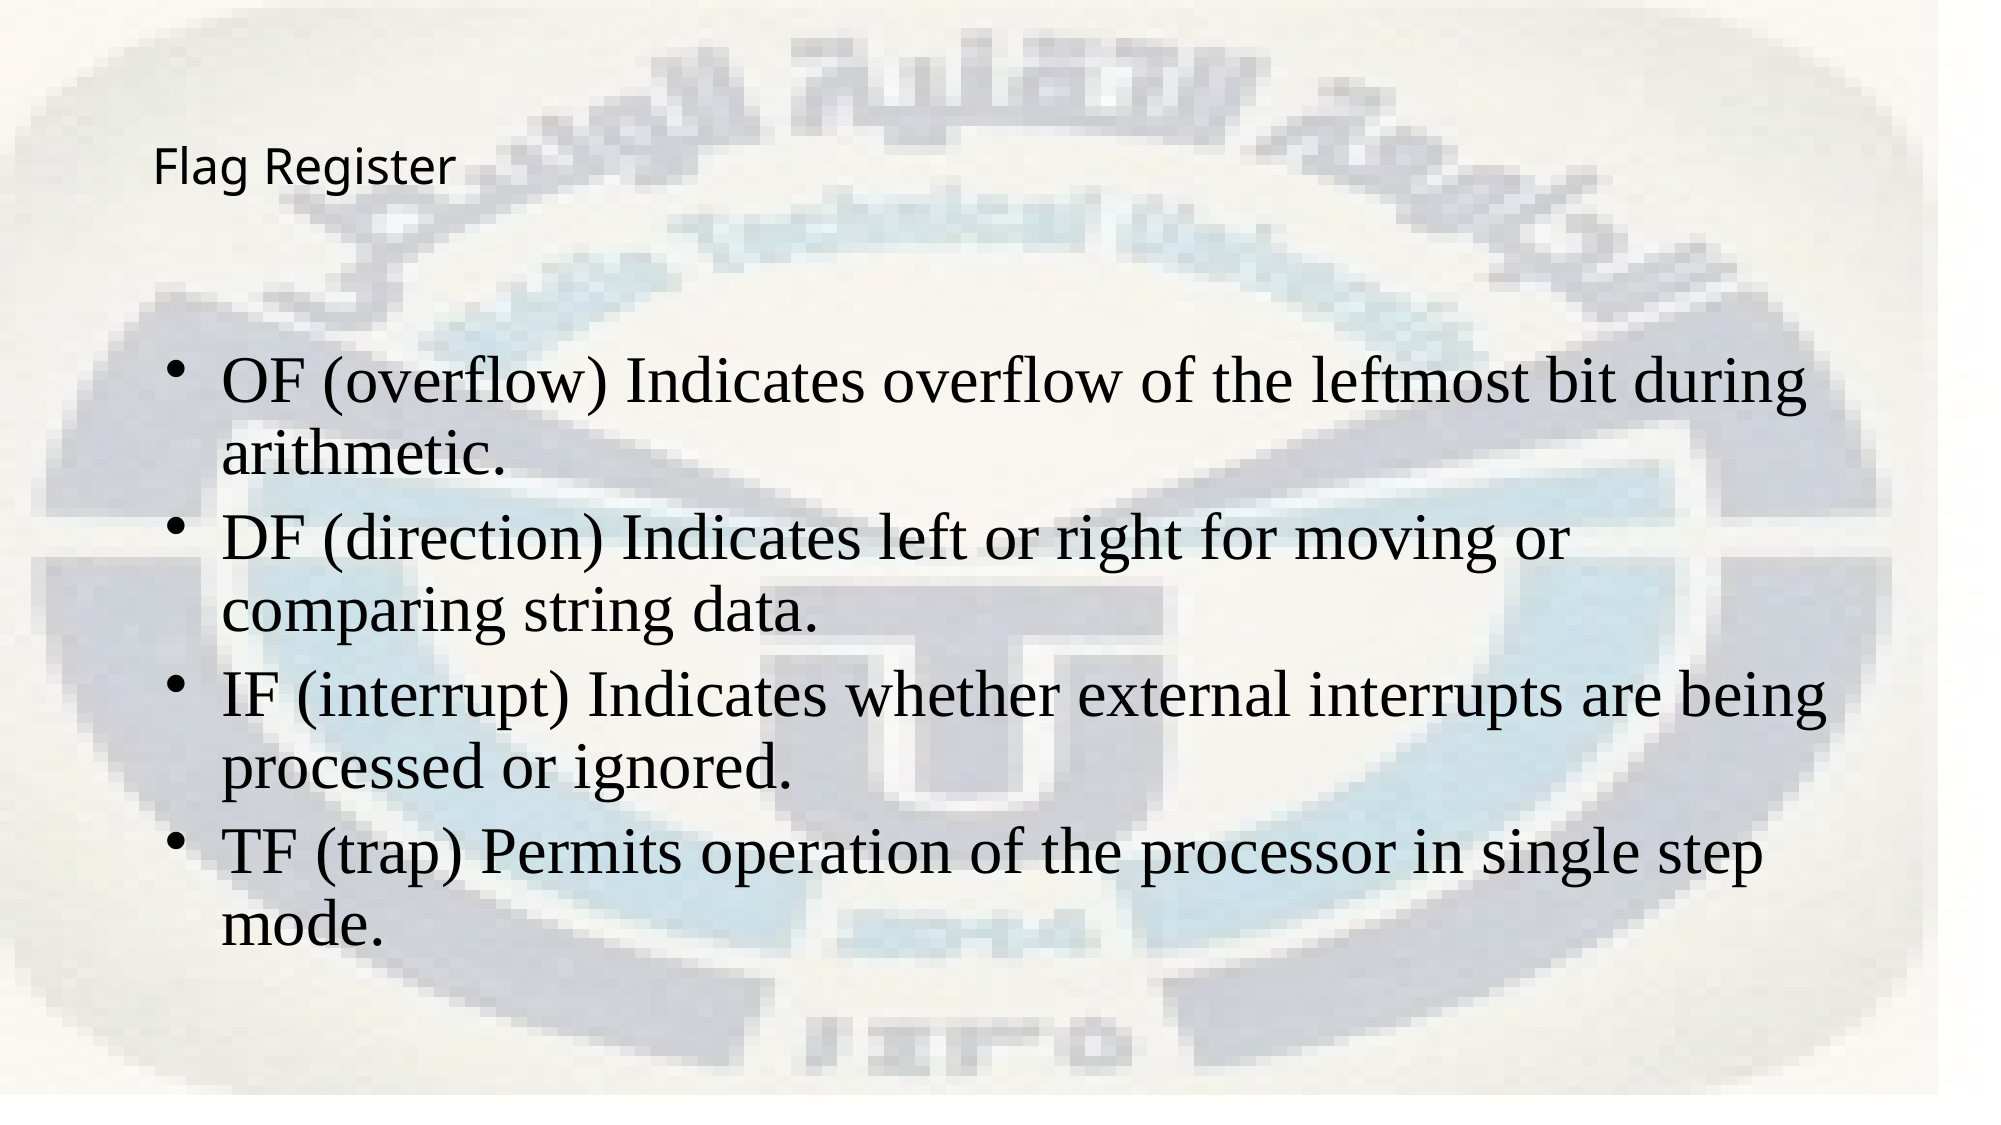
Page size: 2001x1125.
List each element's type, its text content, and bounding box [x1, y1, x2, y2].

text_box OF (overflow) Indicates overflow of the leftmost bit during arithmetic. DF (direction) Indicates left or right for moving or comparing string data. IF (interrupt) Indicates whether external interrupts are being processed or ignored. TF (trap) Permits operation of the processor in single step mode. [150, 337, 1850, 1013]
title Flag Register [137, 59, 1863, 278]
text_box Label Operator Operand[s] ;Comment INIT: mov ax, bx ; Copy contents of bx into ax Label - INIT: Operator - mov Operands - ax and bx Comment - alphanumeric string between ; and \n Not case sensitive Unlike other assemblers, destination operand is first mov is the mnemonic that the assembler translates into an opcode [0, 0, 2000, 1125]
